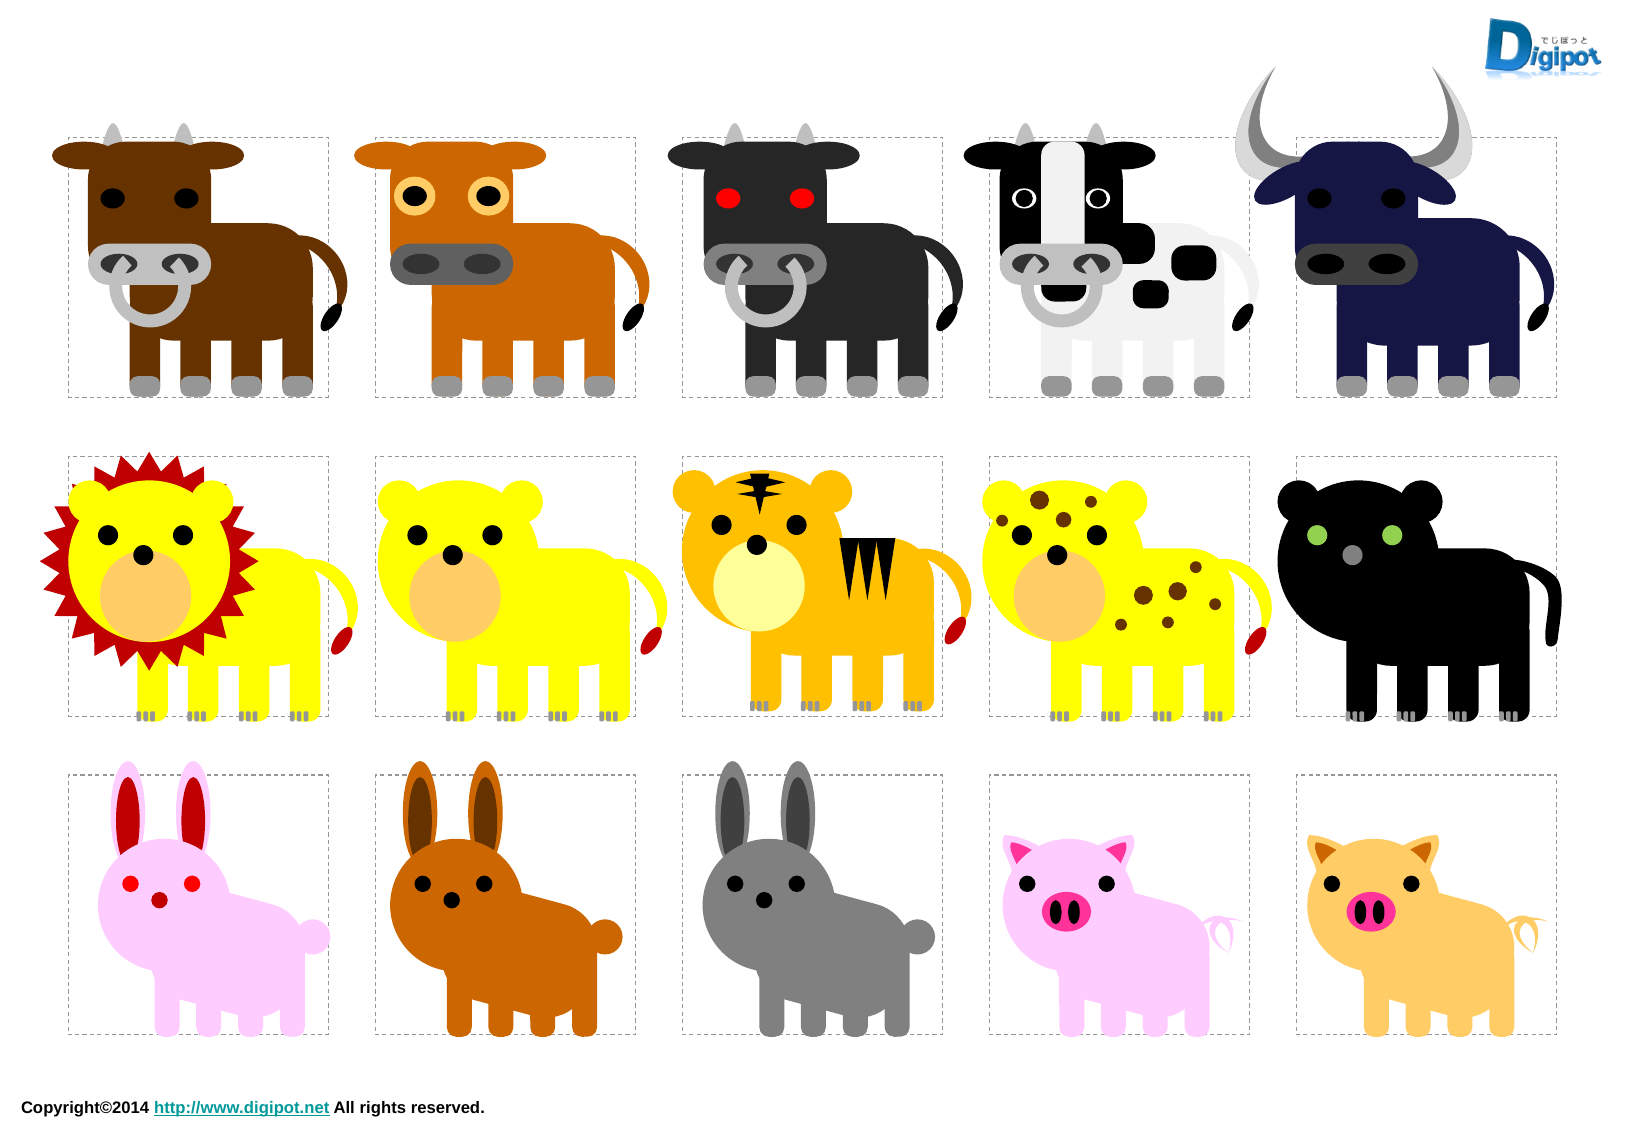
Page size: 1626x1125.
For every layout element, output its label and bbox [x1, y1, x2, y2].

text_box [1277, 480, 1563, 722]
text_box [1230, 85, 1548, 397]
text_box [672, 469, 966, 712]
text_box [1303, 827, 1544, 1037]
text_box [97, 760, 331, 1037]
text_box [39, 451, 352, 722]
text_box [389, 760, 623, 1037]
text_box [963, 122, 1225, 397]
text_box [667, 122, 957, 397]
text_box [353, 141, 644, 397]
text_box [999, 827, 1240, 1037]
text_box [377, 480, 661, 722]
text_box [702, 760, 936, 1037]
picture [1485, 18, 1602, 82]
text_box [981, 480, 1266, 722]
text_box [51, 122, 342, 397]
